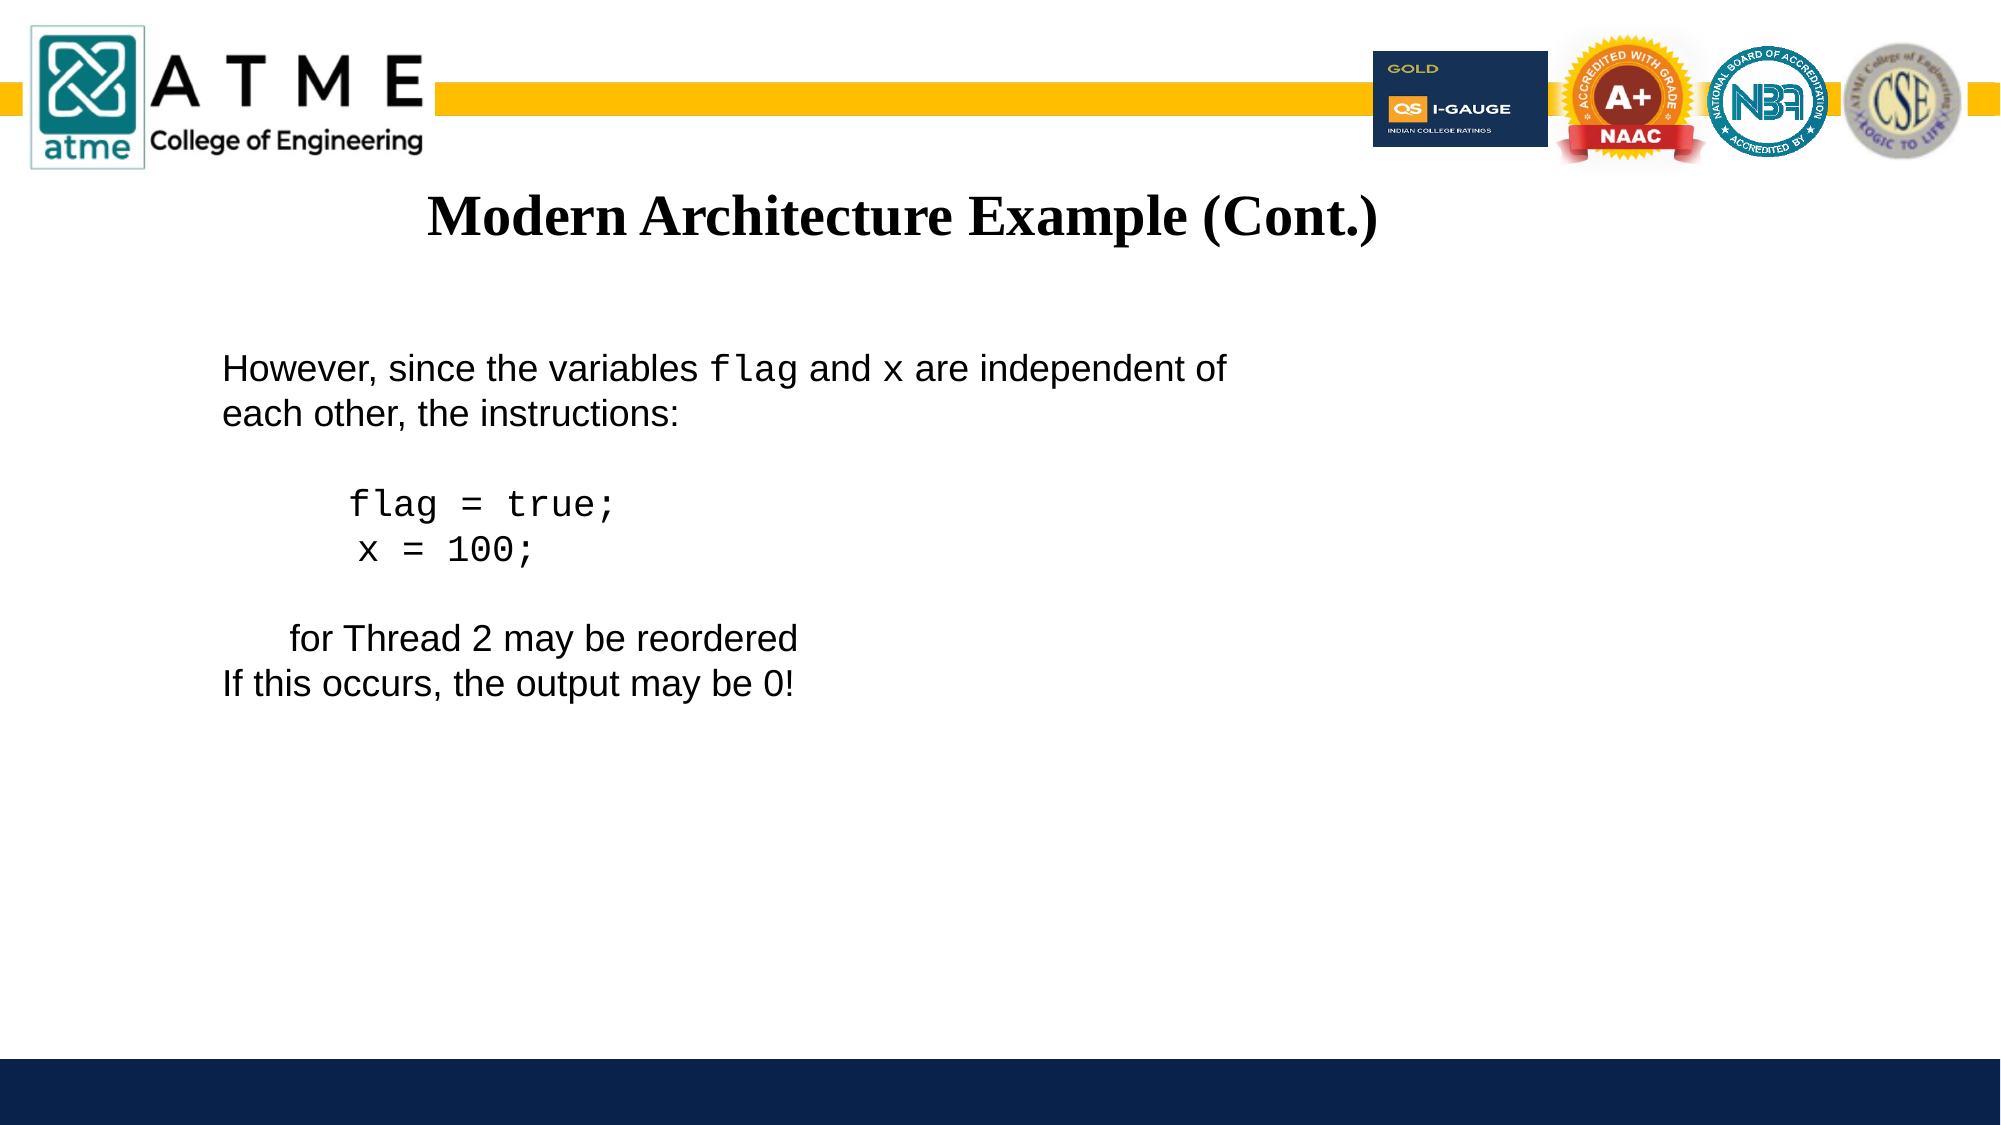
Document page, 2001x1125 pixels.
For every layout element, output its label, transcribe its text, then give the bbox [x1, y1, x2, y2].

picture [0, 1059, 2001, 1125]
list However, since the variables flag and x are independent of each other, the instructions: flag = true; x = 100; for Thread 2 may be reordered If this occurs, the output may be 0! [207, 336, 1294, 1042]
picture [22, 15, 435, 178]
picture [1373, 20, 1828, 180]
picture [1840, 26, 1968, 176]
title Modern Architecture Example (Cont.) [228, 169, 1579, 265]
